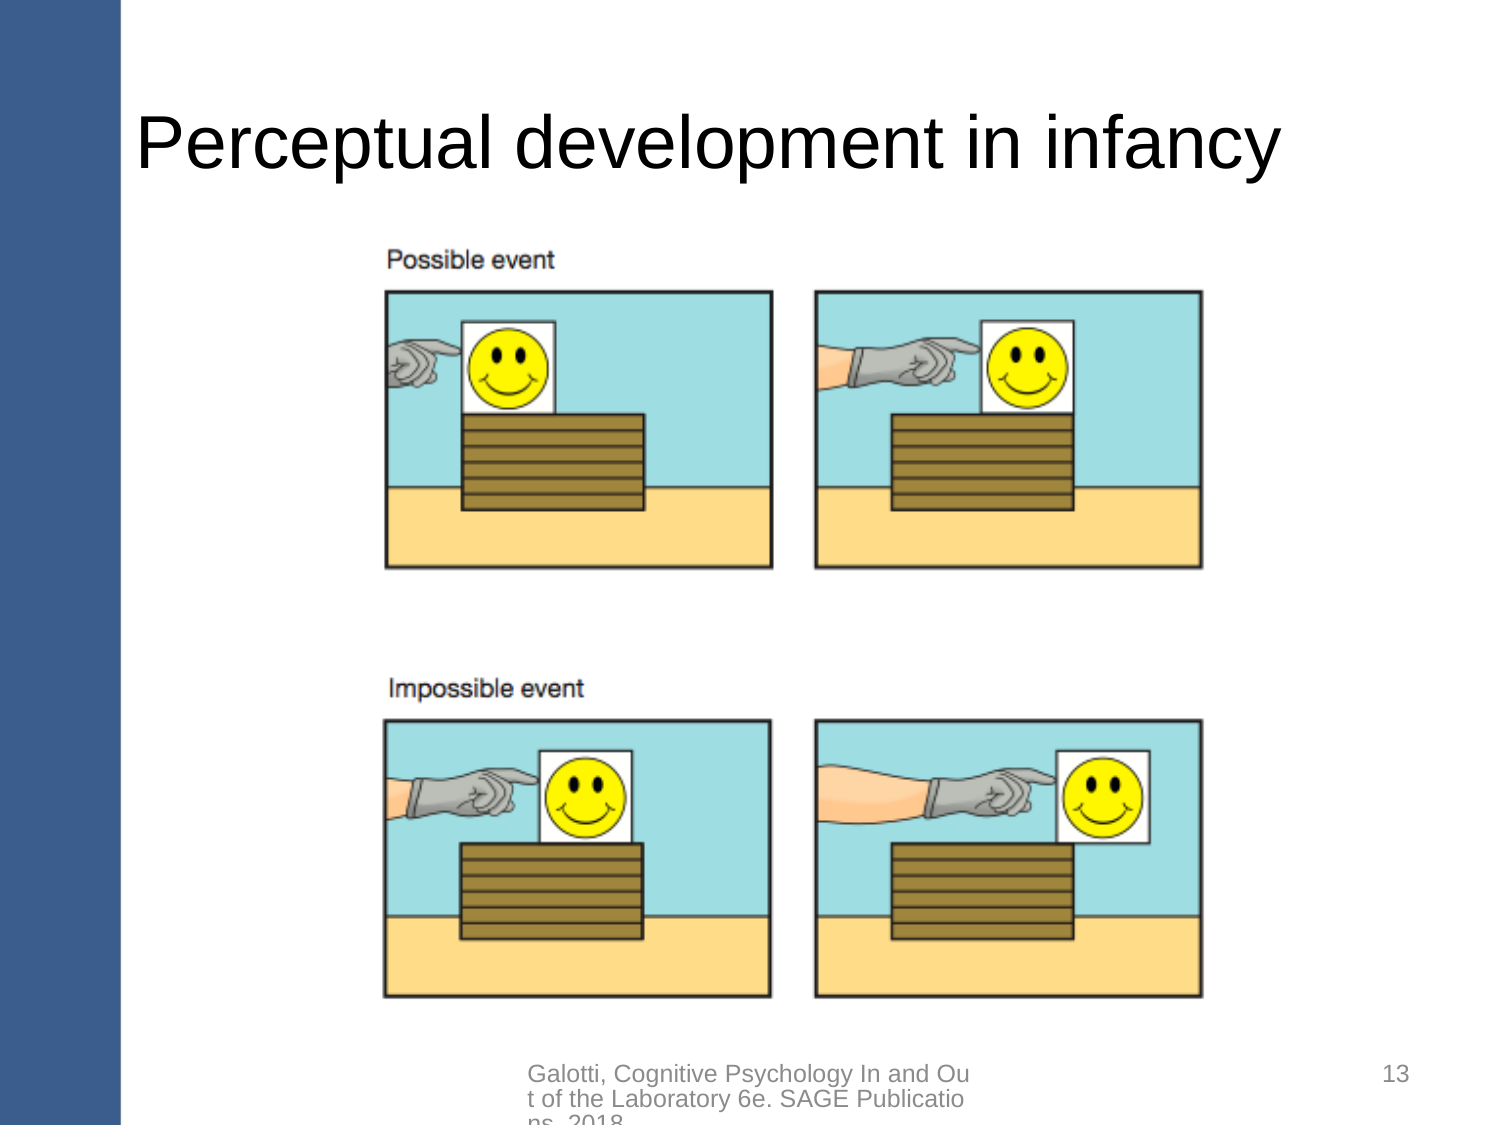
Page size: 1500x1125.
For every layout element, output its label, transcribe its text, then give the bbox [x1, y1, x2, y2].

footer Galotti, Cognitive Psychology In and Out of the Laboratory 6e. SAGE Publications, 2018. [512, 1042, 988, 1103]
slide_number 13 [1074, 1042, 1425, 1103]
picture [0, 0, 1500, 1125]
title Perceptual development in infancy [120, 44, 1471, 233]
